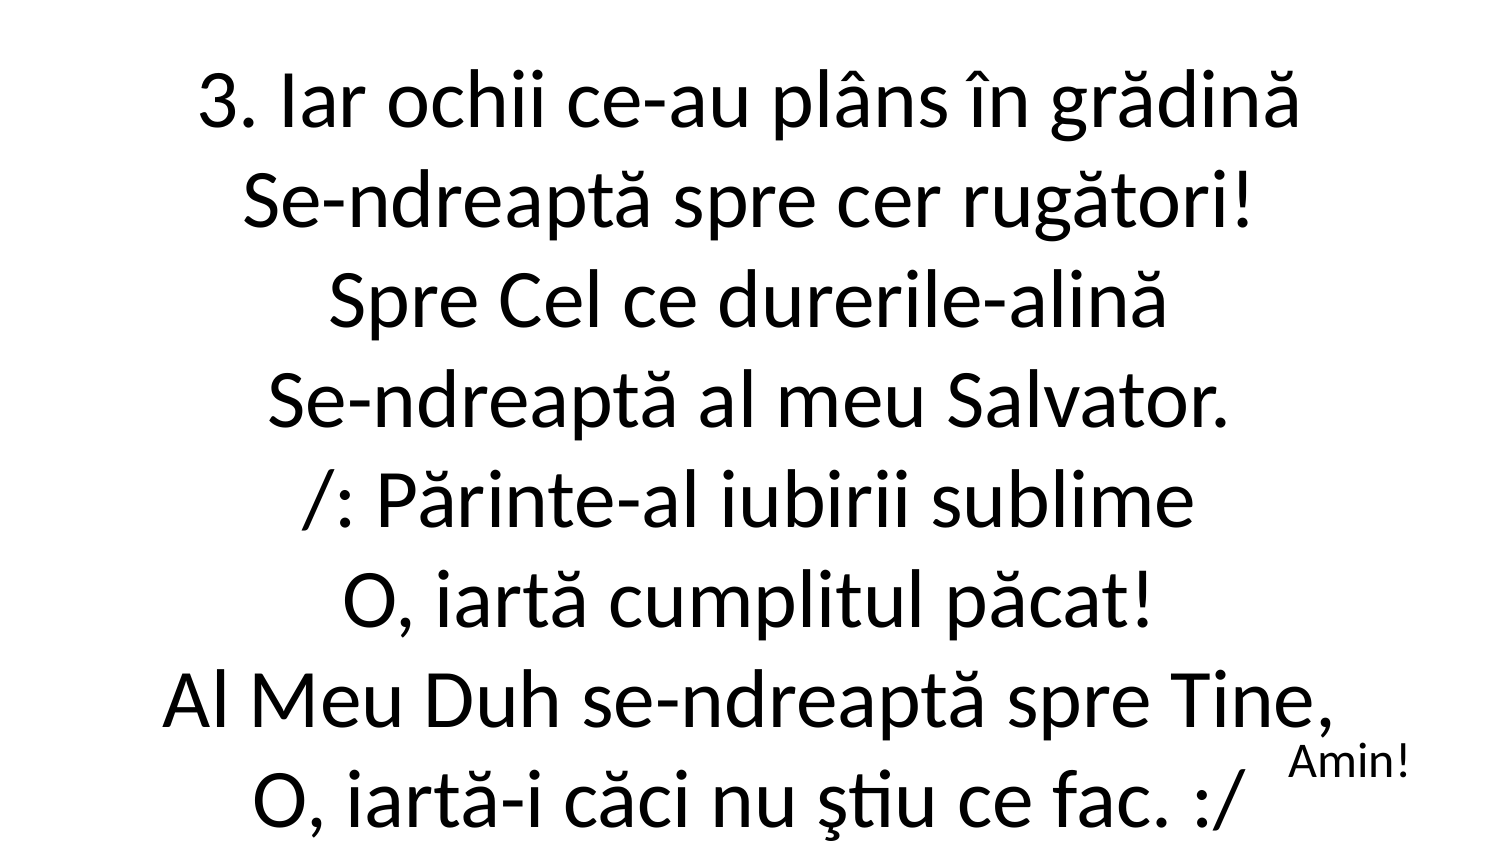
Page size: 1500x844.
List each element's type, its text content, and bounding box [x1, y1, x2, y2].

text_box Amin! [1273, 674, 1427, 795]
text_box 3. Iar ochii ce-au plâns în grădină Se-ndreaptă spre cer rugători! Spre Cel ce durerile-alină Se-ndreaptă al meu Salvator. /: Părinte-al iubirii sublime O, iartă cumplitul păcat! Al Meu Duh se-ndreaptă spre Tine, O, iartă-i căci nu ştiu ce fac. :/ [148, 0, 1352, 844]
